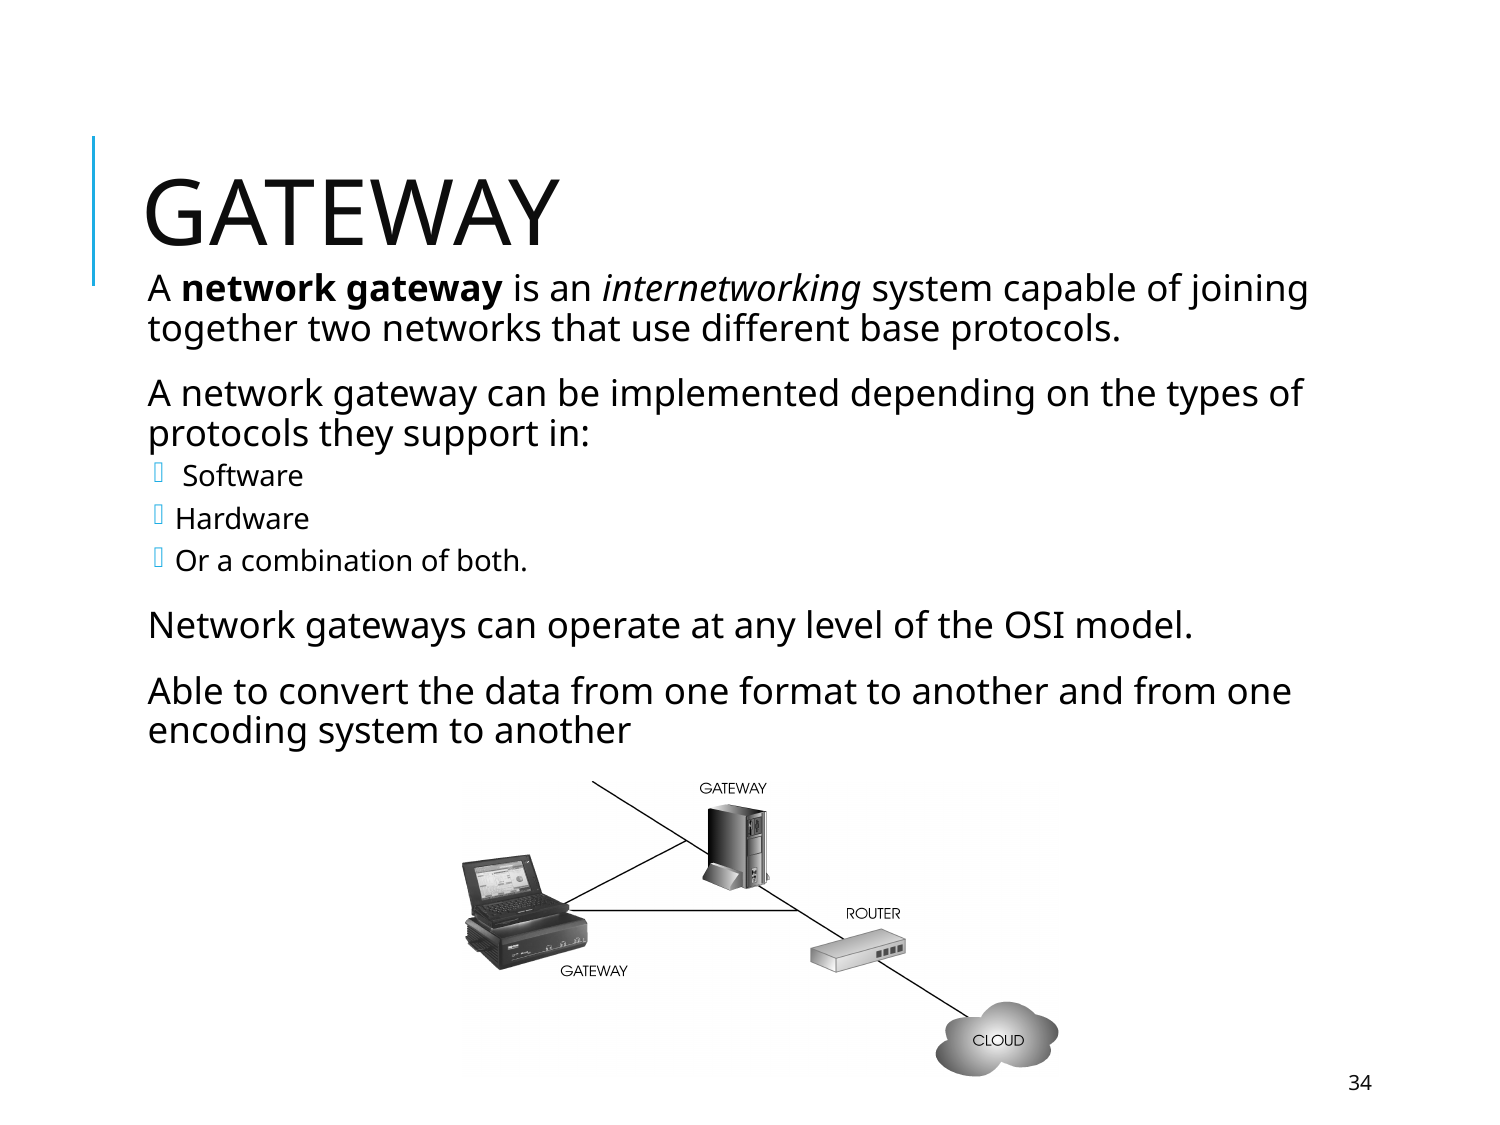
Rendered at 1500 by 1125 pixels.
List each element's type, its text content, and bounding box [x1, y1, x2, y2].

title Gateway [126, 96, 1322, 262]
list A network gateway is an internetworking system capable of joining together two networks that use different base protocols. A network gateway can be implemented depending on the types of protocols they support in: Software Hardware Or a combination of both. Network gateways can operate at any level of the OSI model. Able to convert the data from one format to another and from one encoding system to another [126, 262, 1438, 763]
slide_number 34 [1333, 1061, 1454, 1107]
picture [462, 781, 1060, 1077]
